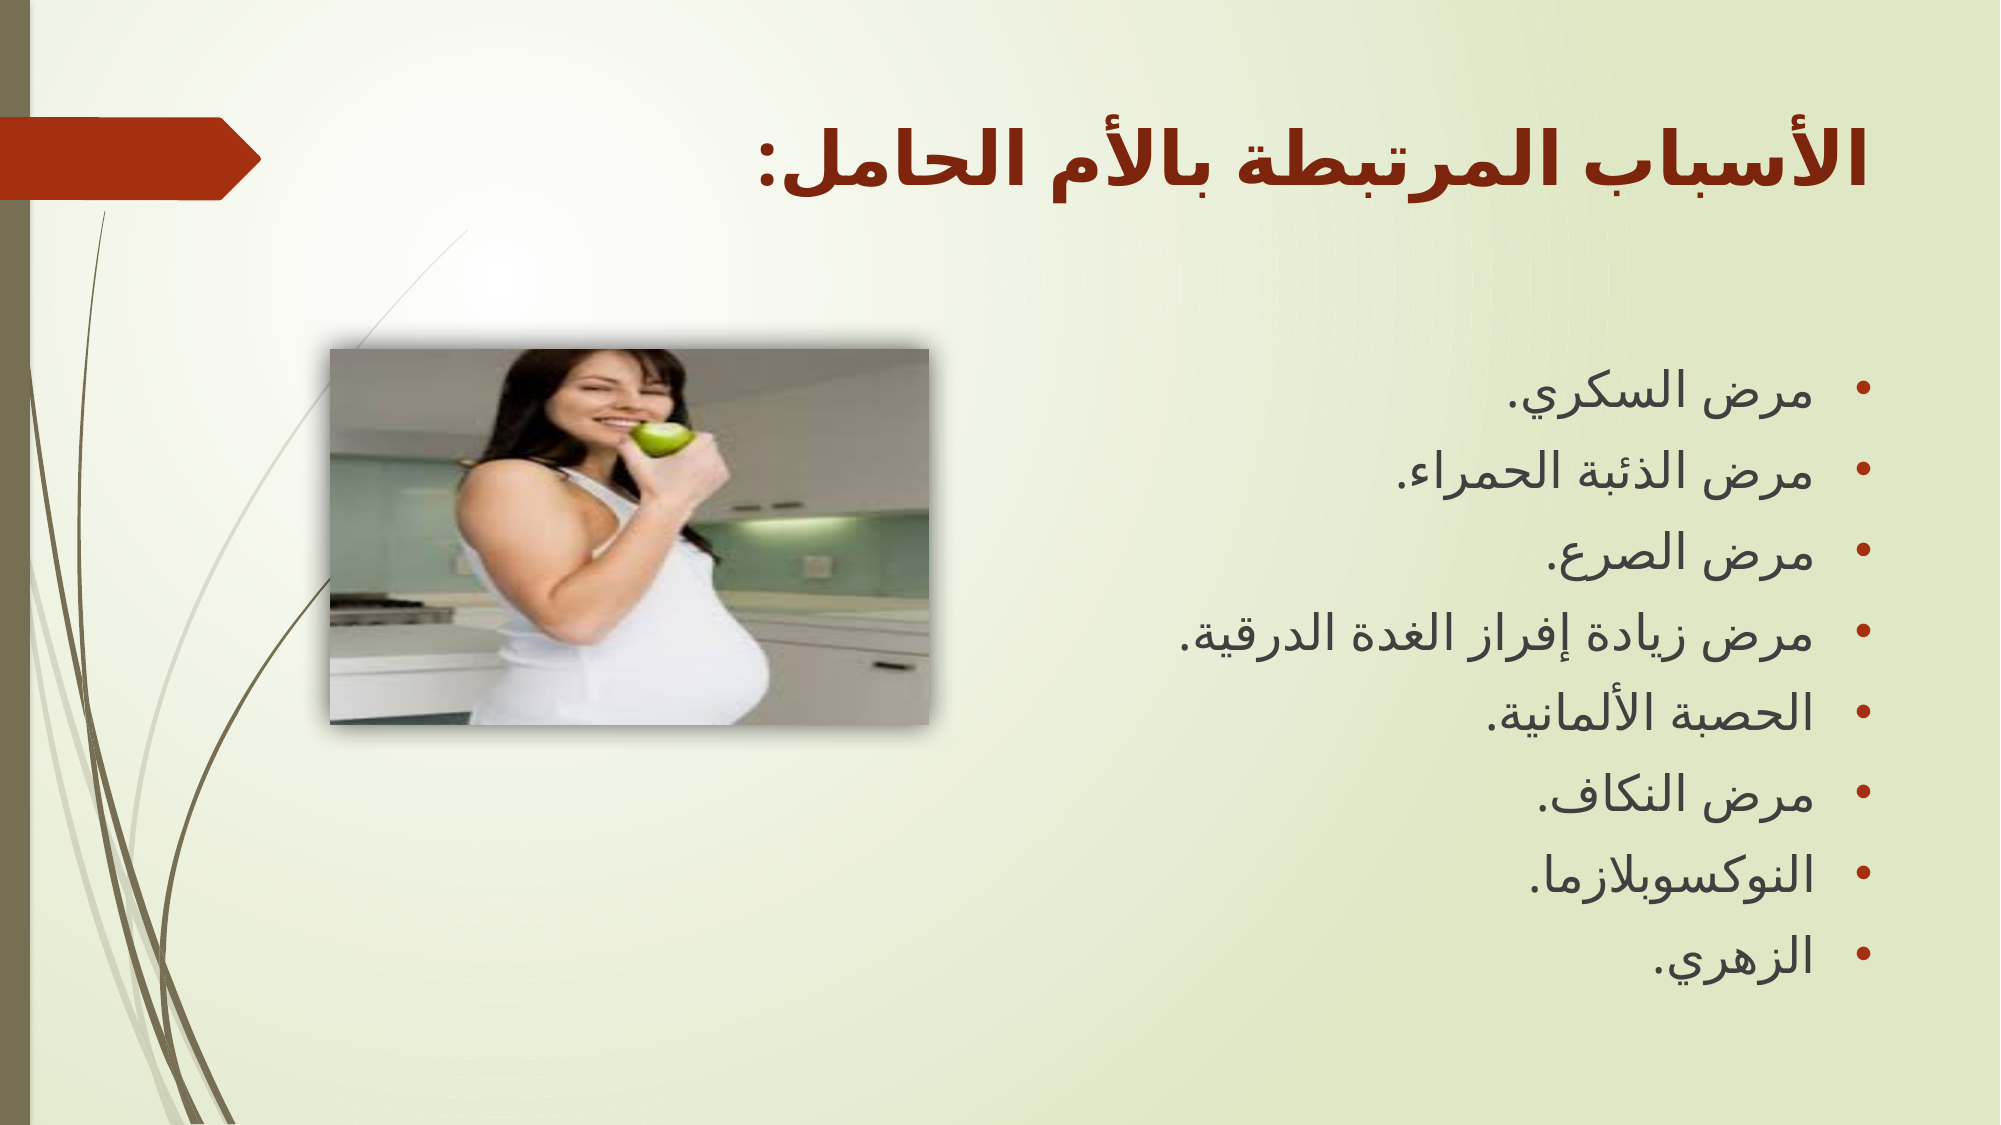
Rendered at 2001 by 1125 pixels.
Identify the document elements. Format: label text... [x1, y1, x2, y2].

list مرض السكري. مرض الذئبة الحمراء. مرض الصرع. مرض زيادة إفراز الغدة الدرقية. الحصبة الألمانية. مرض النكاف. النوكسوبلازما. الزهري. [424, 350, 1888, 970]
title الأسباب المرتبطة بالأم الحامل: [425, 102, 1888, 313]
picture [330, 349, 929, 726]
